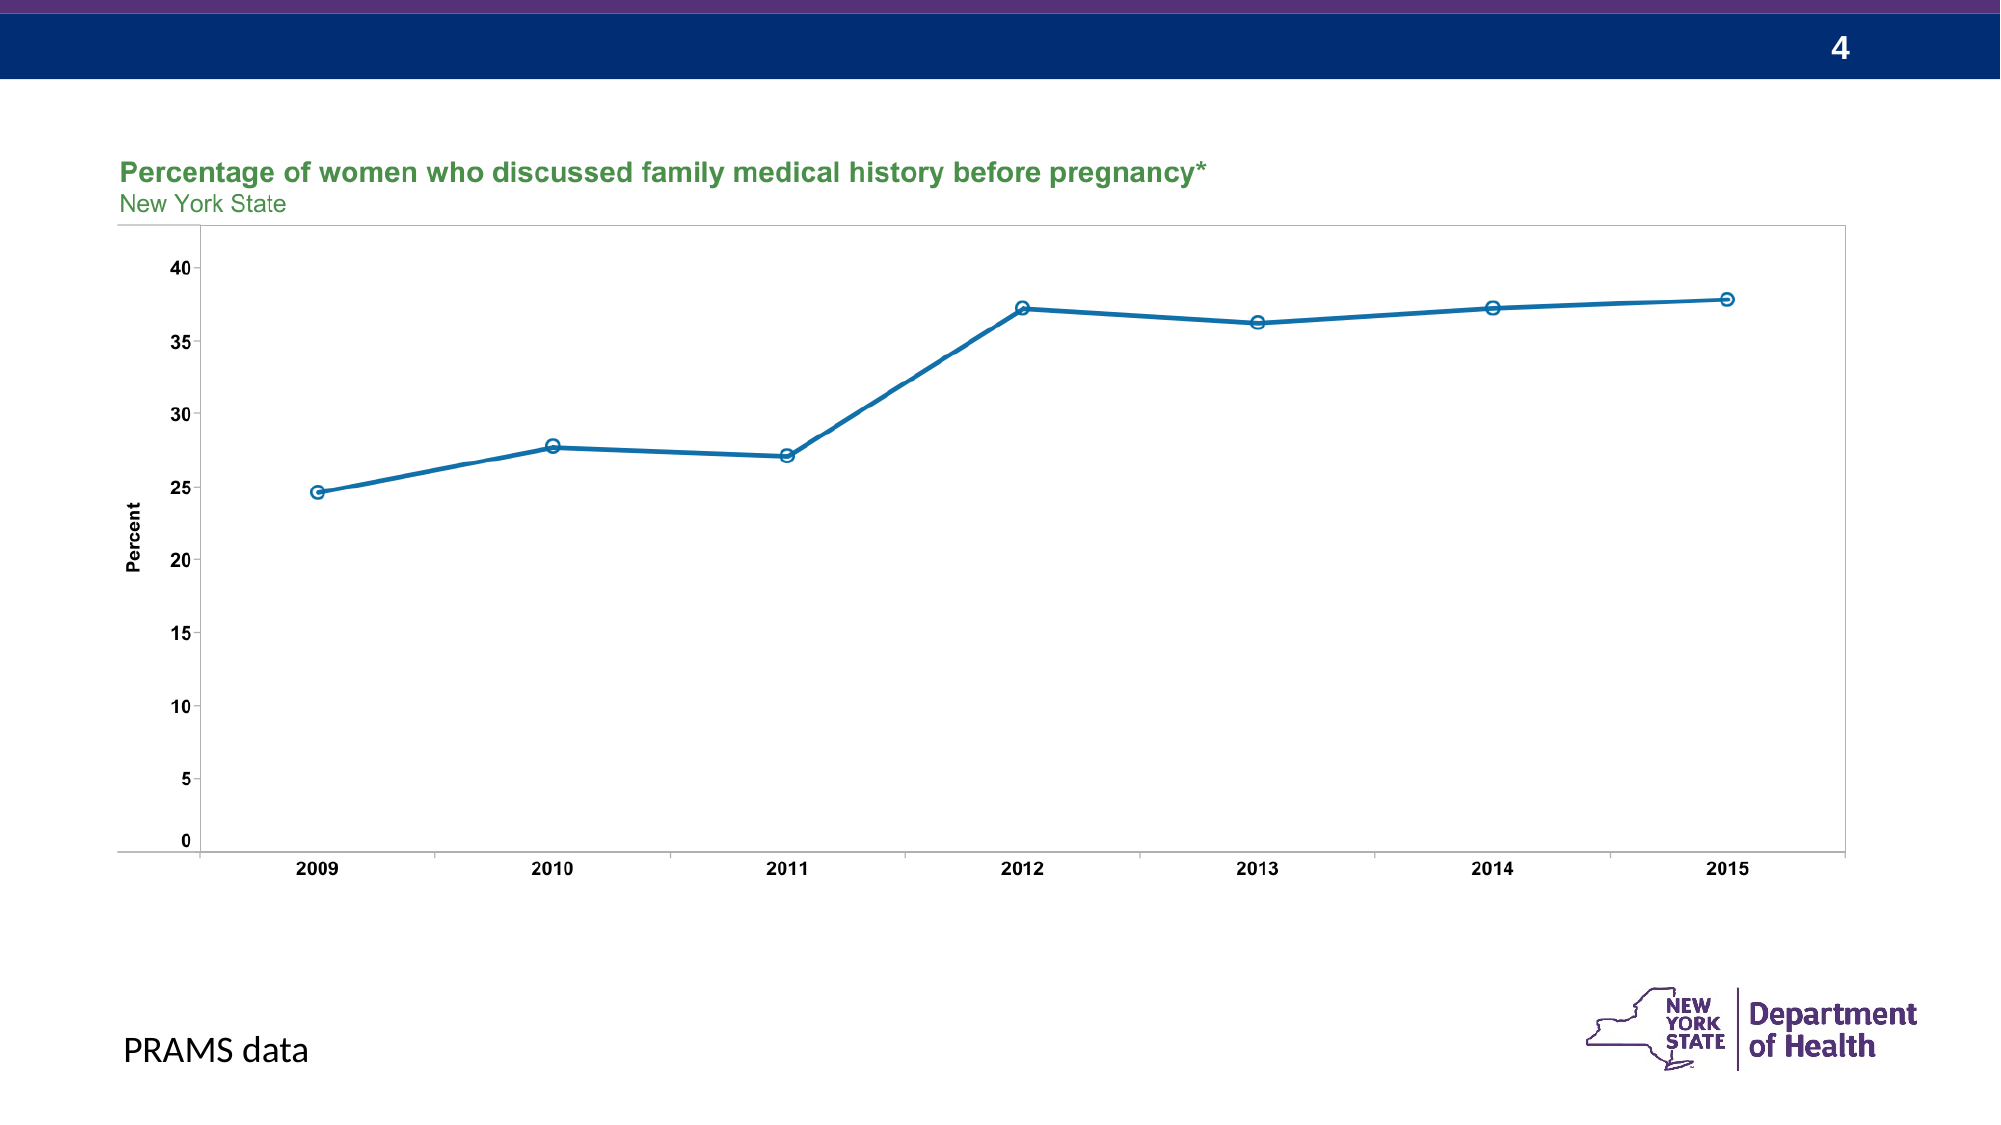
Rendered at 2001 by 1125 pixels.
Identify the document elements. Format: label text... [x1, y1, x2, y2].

picture [1586, 987, 1917, 1071]
text_box PRAMS data [108, 1017, 529, 1078]
picture [108, 124, 1856, 910]
